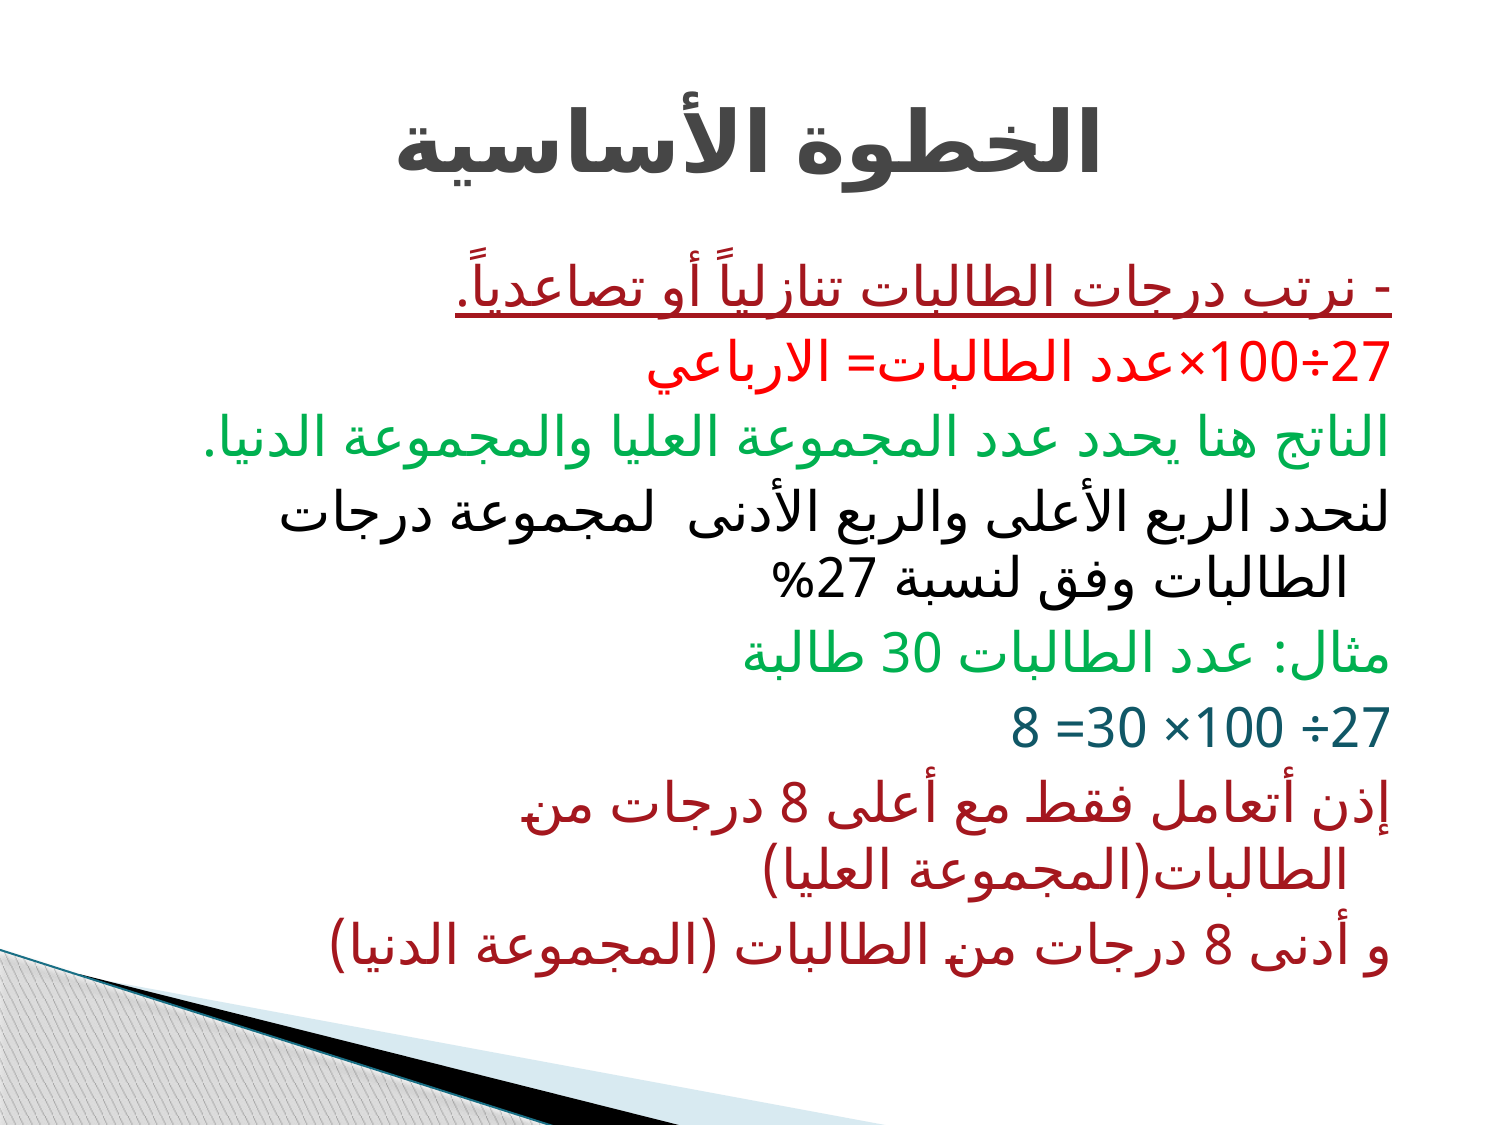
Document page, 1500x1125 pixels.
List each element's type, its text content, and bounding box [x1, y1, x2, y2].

list - نرتب درجات الطالبات تنازلياً أو تصاعدياً. 27÷100×عدد الطالبات= الارباعي الناتج هنا يحدد عدد المجموعة العليا والمجموعة الدنيا. لنحدد الربع الأعلى والربع الأدنى لمجموعة درجات الطالبات وفق لنسبة 27% مثال: عدد الطالبات 30 طالبة 27÷ 100× 30= 8 إذن أتعامل فقط مع أعلى 8 درجات من الطالبات(المجموعة العليا) و أدنى 8 درجات من الطالبات (المجموعة الدنيا) [75, 243, 1425, 986]
title الخطوة الأساسية [75, 45, 1425, 233]
